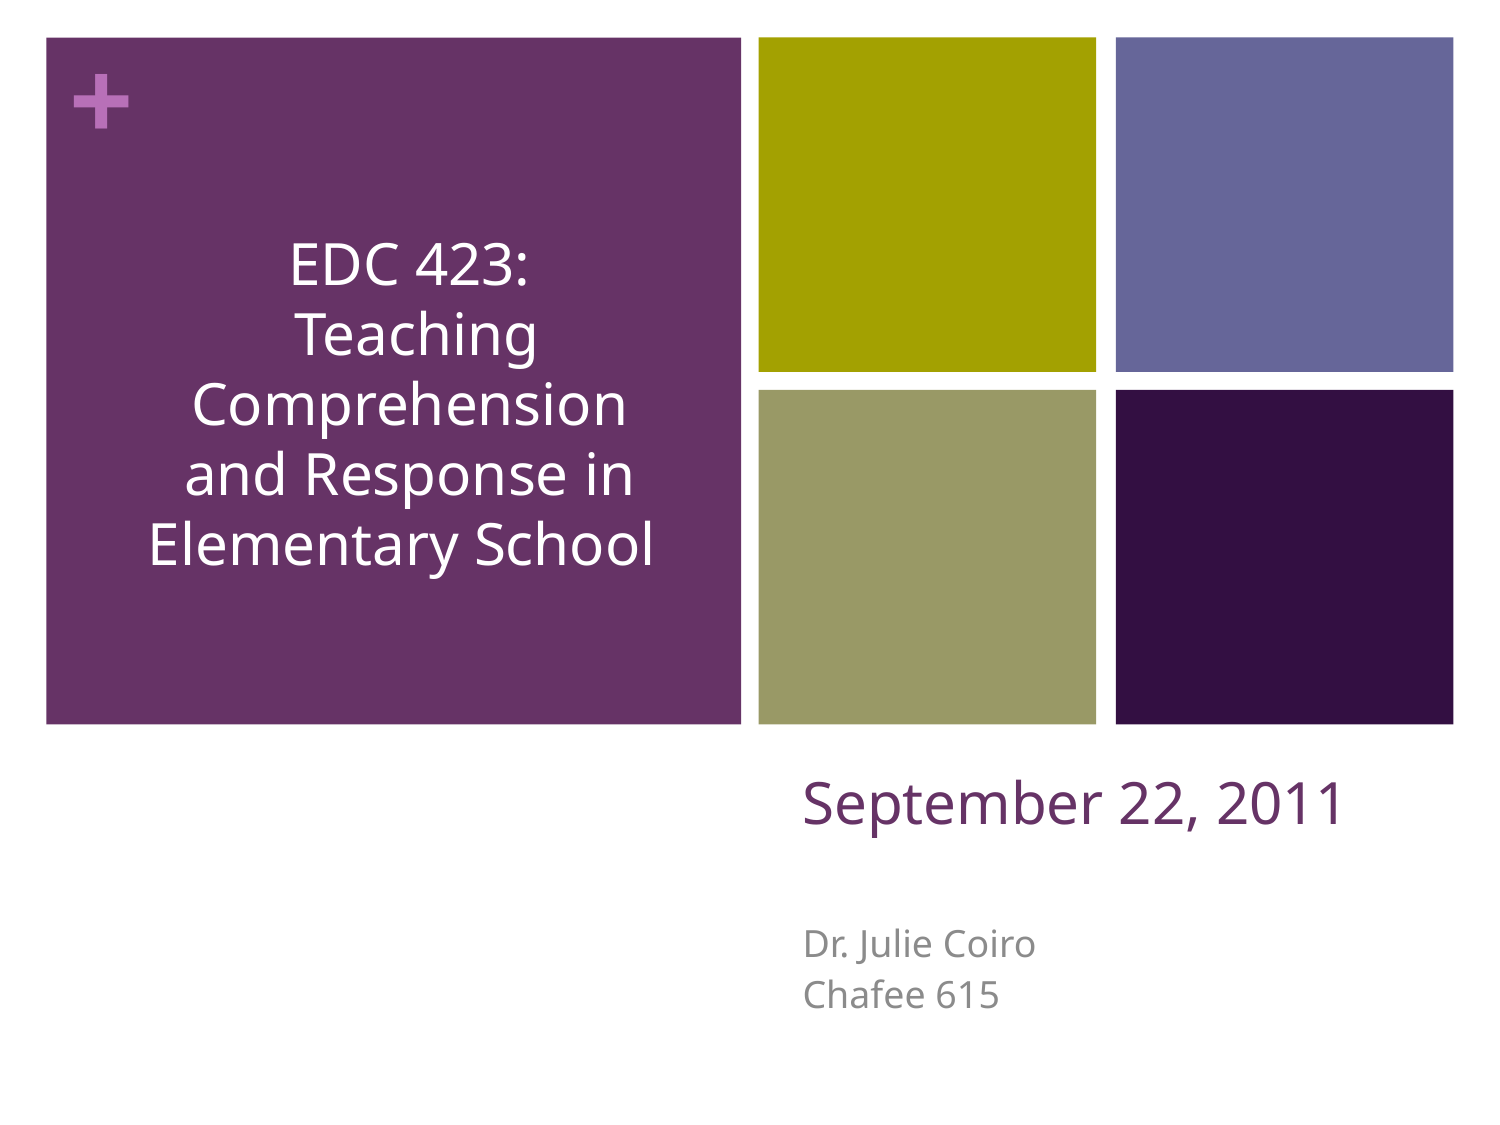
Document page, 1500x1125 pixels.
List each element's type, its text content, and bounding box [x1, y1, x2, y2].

title September 22, 2011 [787, 758, 1450, 912]
text_box EDC 423: Teaching Comprehension and Response in Elementary School [130, 219, 689, 585]
subtitle Dr. Julie Coiro Chafee 615 [787, 912, 1450, 1036]
